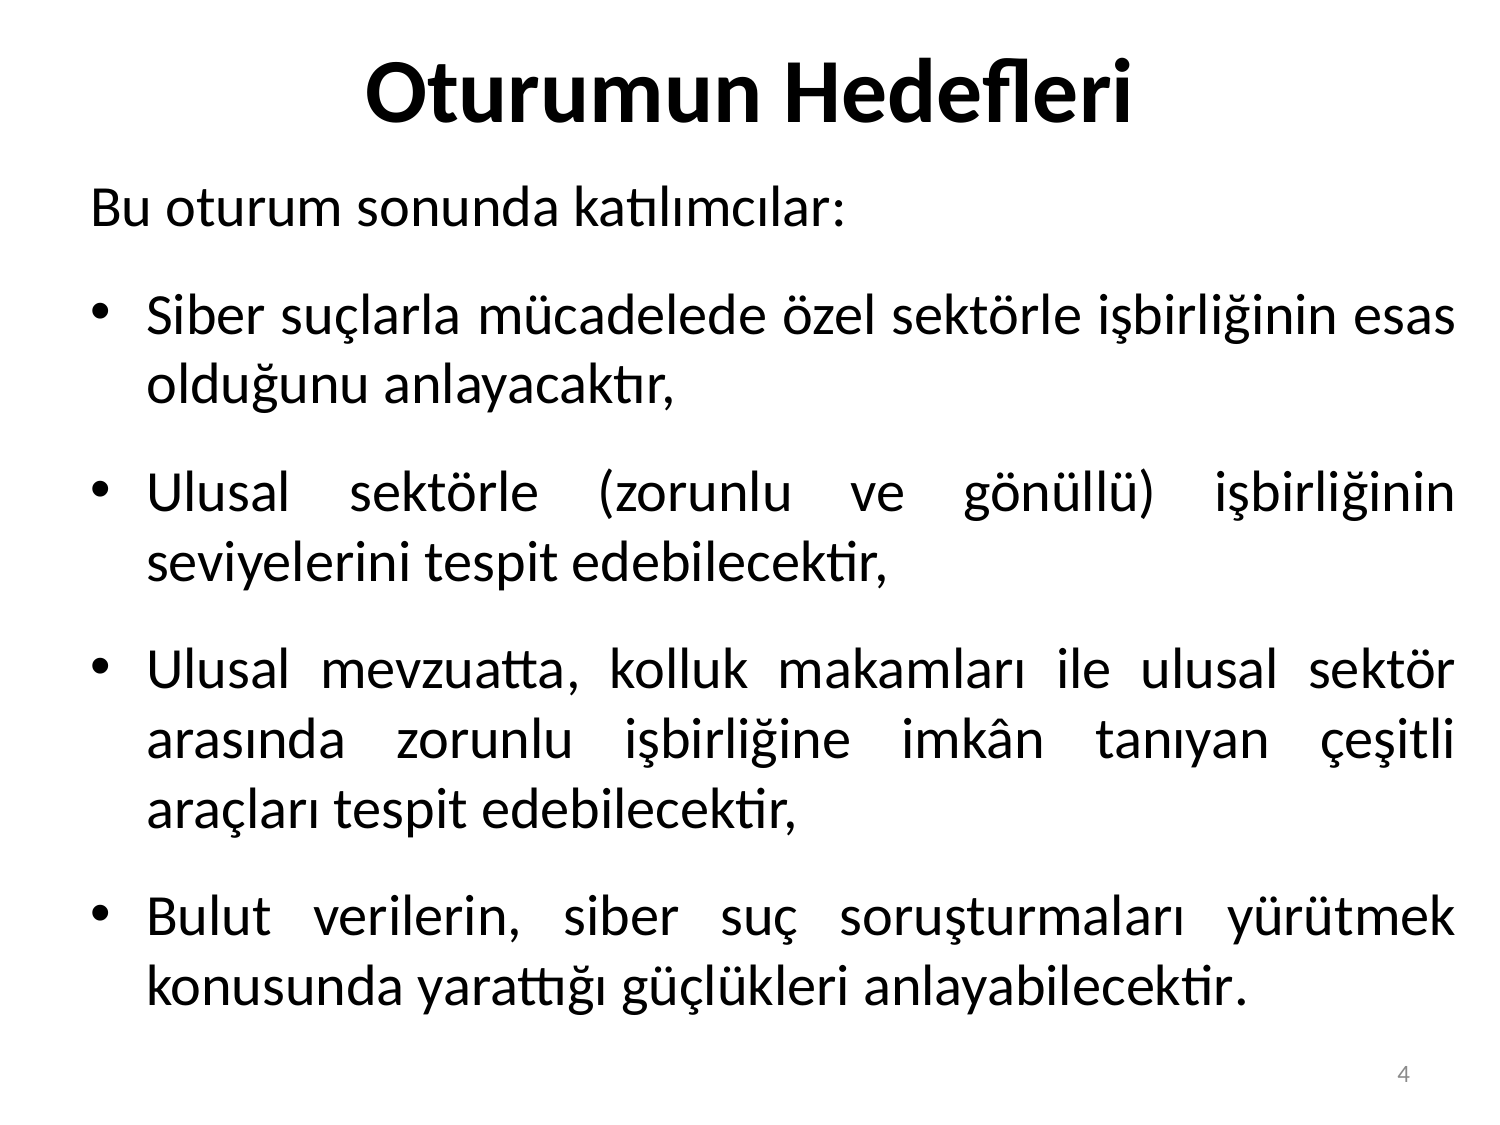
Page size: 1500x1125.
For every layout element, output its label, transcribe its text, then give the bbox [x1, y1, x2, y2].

slide_number 4 [1074, 1042, 1425, 1103]
title Oturumun Hedefleri [75, 23, 1425, 151]
list Bu oturum sonunda katılımcılar: Siber suçlarla mücadelede özel sektörle işbirliğinin esas olduğunu anlayacaktır, Ulusal sektörle (zorunlu ve gönüllü) işbirliğinin seviyelerini tespit edebilecektir, Ulusal mevzuatta, kolluk makamları ile ulusal sektör arasında zorunlu işbirliğine imkân tanıyan çeşitli araçları tespit edebilecektir, Bulut verilerin, siber suç soruşturmaları yürütmek konusunda yarattığı güçlükleri anlayabilecektir. [75, 160, 1472, 1062]
